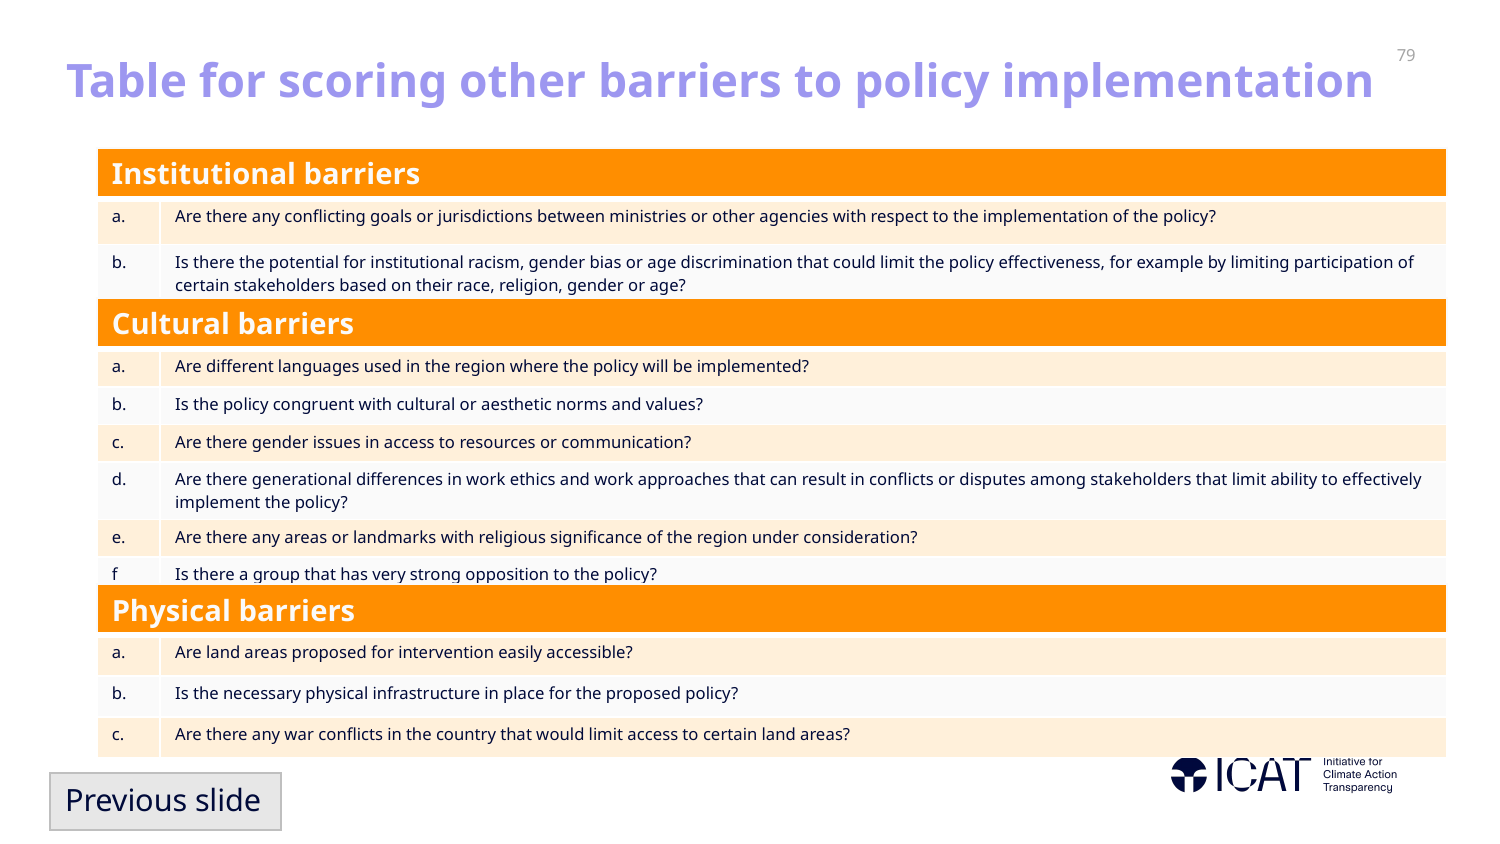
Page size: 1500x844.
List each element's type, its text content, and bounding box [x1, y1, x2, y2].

table_header Physical barriers [98, 585, 1446, 632]
table_cell Are there any conflicting goals or jurisdictions between ministries or other agencies with respect to the implementation of the policy? [161, 202, 1446, 244]
table_cell a. [98, 352, 159, 386]
table_cell Are there any war conflicts in the country that would limit access to certain land areas? [161, 718, 1446, 757]
table_cell Is there the potential for institutional racism, gender bias or age discrimination that could limit the policy effectiveness, for example by limiting participation of certain stakeholders based on their race, religion, gender or age? [161, 245, 1446, 297]
table_cell a. [98, 202, 159, 244]
table_cell c. [98, 718, 159, 757]
title Table for scoring other barriers to policy implementation [51, 35, 1449, 130]
table_cell Are there gender issues in access to resources or communication? [161, 425, 1446, 461]
list Previous slide [50, 773, 282, 831]
table_cell c. [98, 425, 159, 461]
table_cell Is there a group that has very strong opposition to the policy? [161, 558, 1446, 583]
table_cell b. [98, 388, 159, 424]
text_box [98, 787, 281, 817]
table_cell Are different languages used in the region where the policy will be implemented? [161, 352, 1446, 386]
table_cell e. [98, 520, 159, 556]
table_header Cultural barriers [98, 299, 1446, 346]
table_cell b. [98, 245, 159, 297]
table_cell Is the policy congruent with cultural or aesthetic norms and values? [161, 388, 1446, 424]
table_cell Are there generational differences in work ethics and work approaches that can result in conflicts or disputes among stakeholders that limit ability to effectively implement the policy? [161, 463, 1446, 519]
table_cell a. [98, 638, 159, 675]
table_cell d. [98, 463, 159, 519]
table_cell f [98, 558, 159, 583]
table_cell Are land areas proposed for intervention easily accessible? [161, 638, 1446, 675]
table_header Institutional barriers [98, 149, 1446, 196]
table_cell Are there any areas or landmarks with religious significance of the region under consideration? [161, 520, 1446, 556]
picture [1171, 758, 1430, 824]
table_cell Is the necessary physical infrastructure in place for the proposed policy? [161, 677, 1446, 716]
table_cell b. [98, 677, 159, 716]
